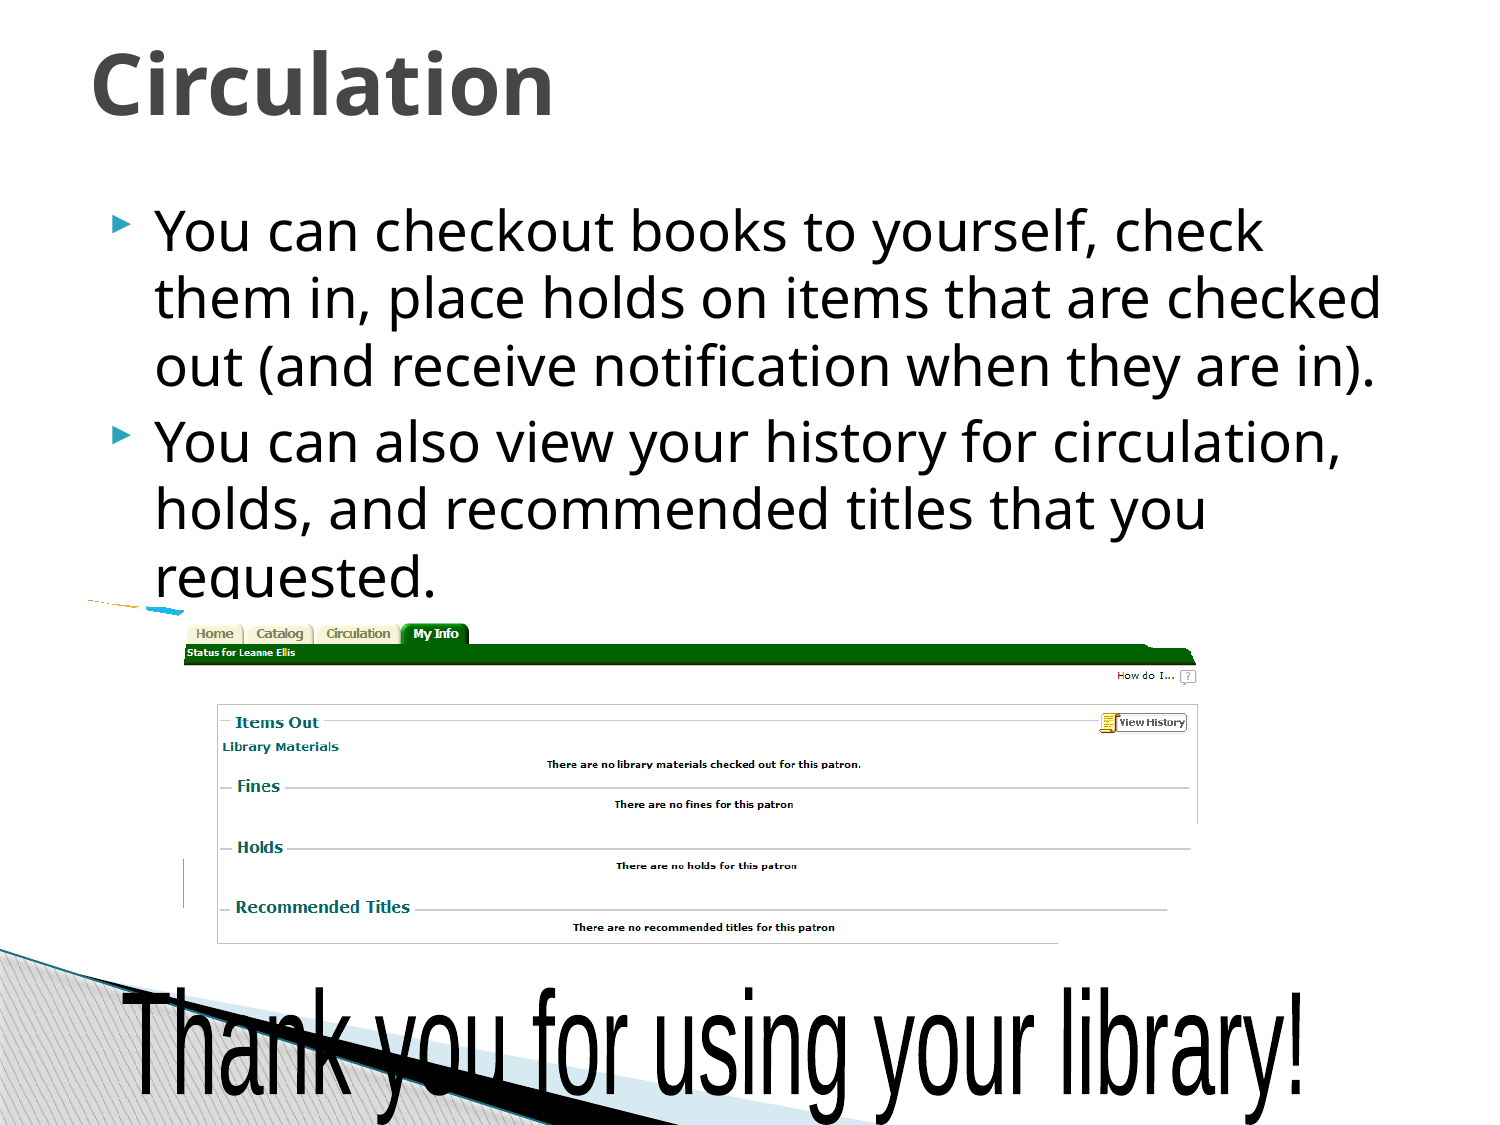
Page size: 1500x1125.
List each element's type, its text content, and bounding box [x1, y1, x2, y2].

title Circulation [75, 0, 1425, 163]
list You can checkout books to yourself, check them in, place holds on items that are checked out (and receive notification when they are in). You can also view your history for circulation, holds, and recommended titles that you requested. [75, 187, 1425, 625]
picture [87, 599, 1213, 964]
